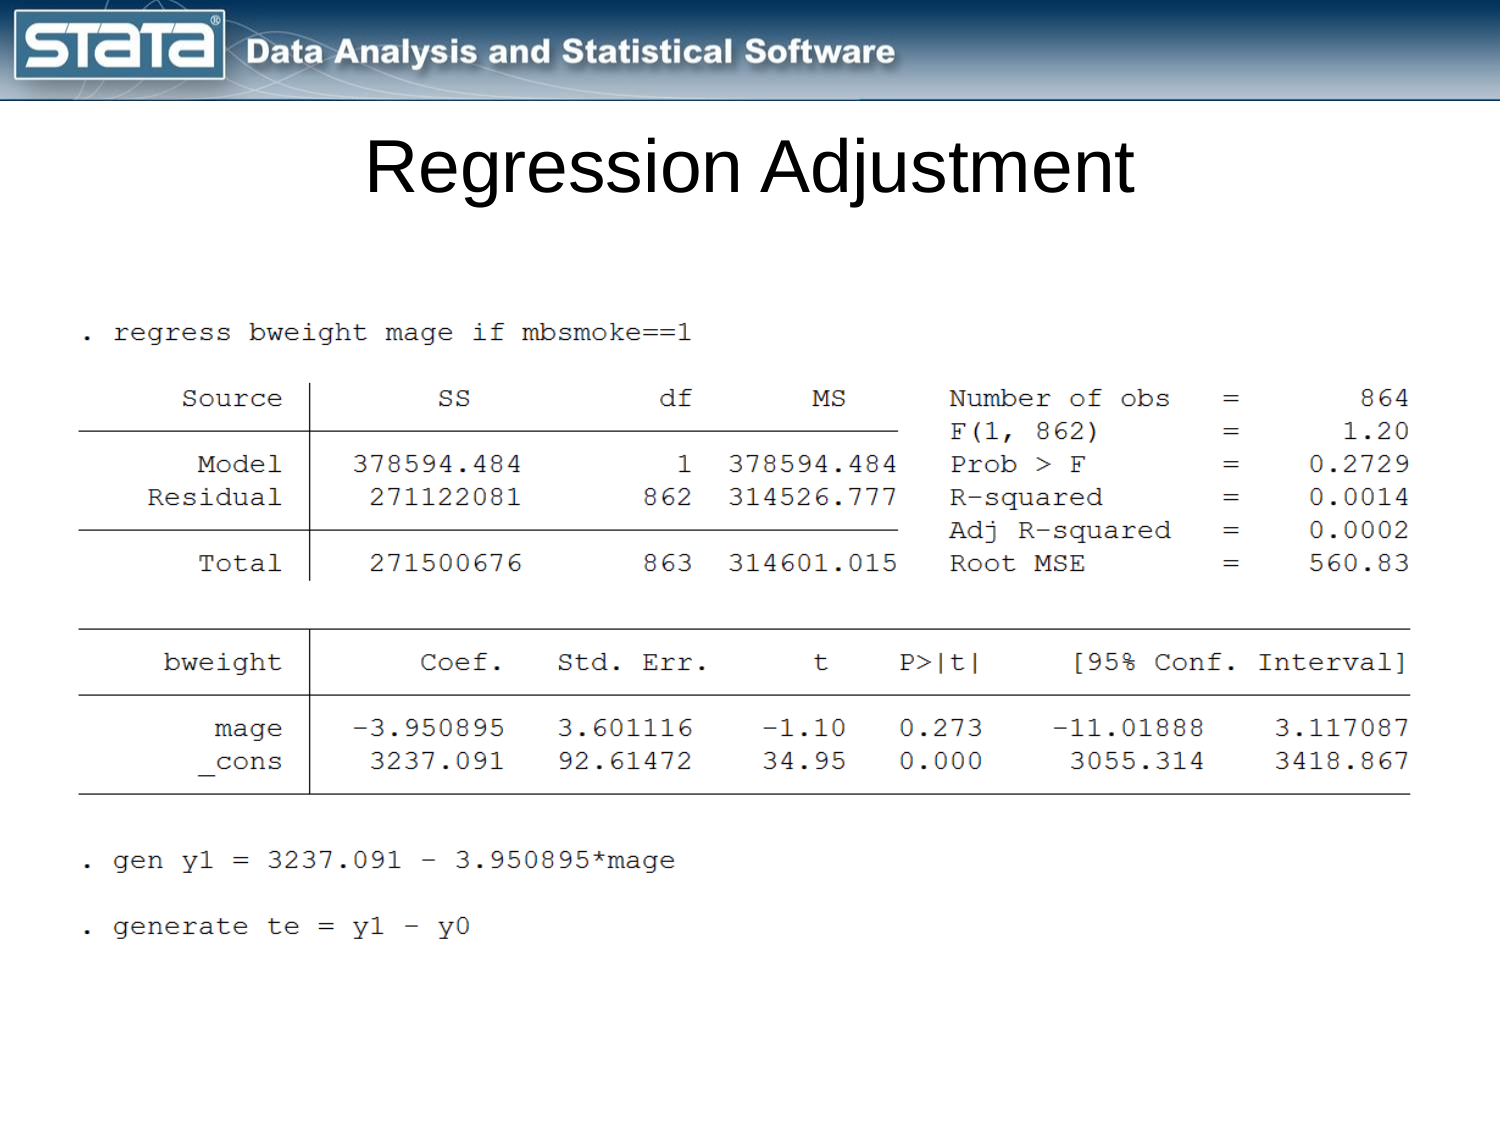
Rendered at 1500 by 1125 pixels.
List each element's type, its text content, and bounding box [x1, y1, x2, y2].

title Regression Adjustment [0, 108, 1500, 225]
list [74, 317, 1426, 950]
picture [0, 0, 1500, 102]
